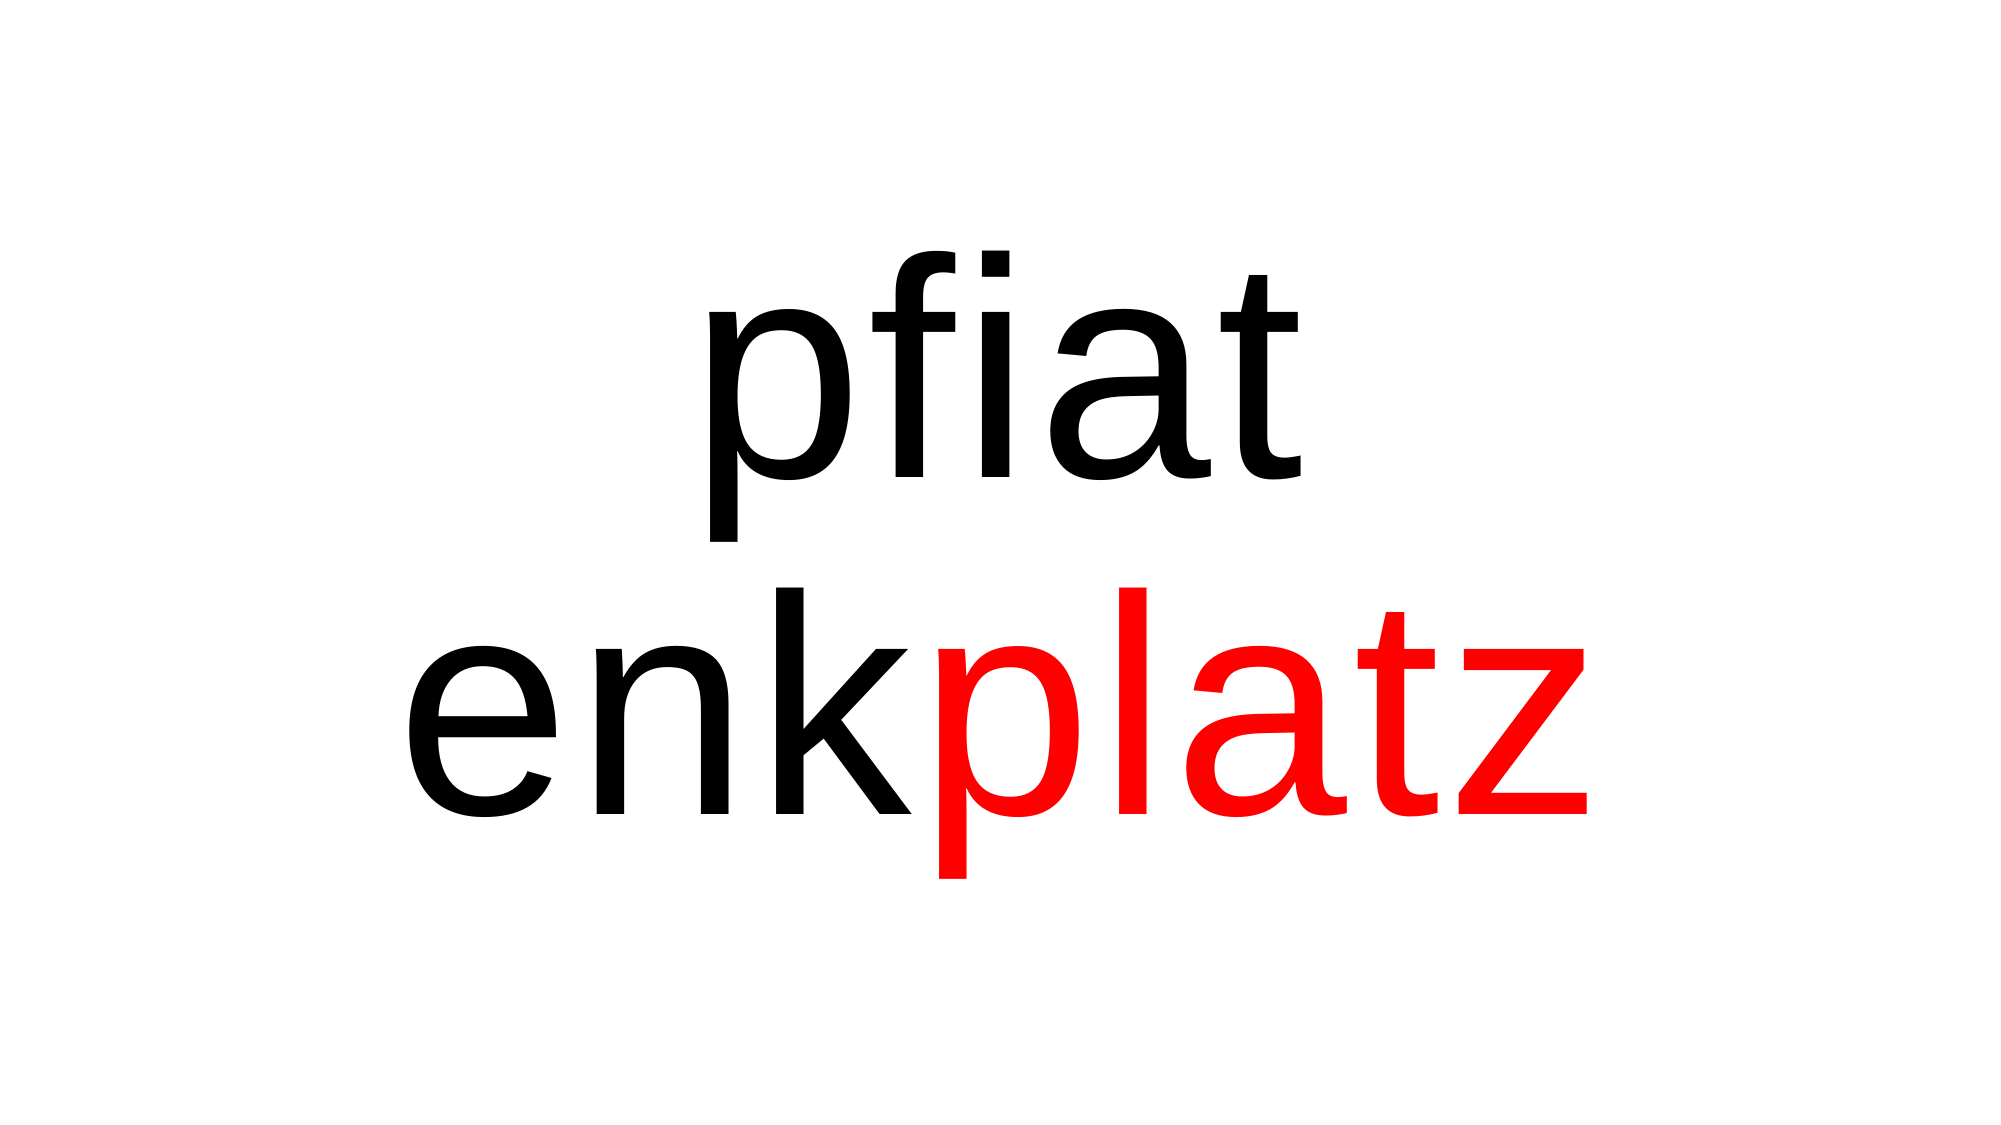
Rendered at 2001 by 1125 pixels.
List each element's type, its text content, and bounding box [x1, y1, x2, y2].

title pfiat enkplatz [0, 285, 2000, 890]
